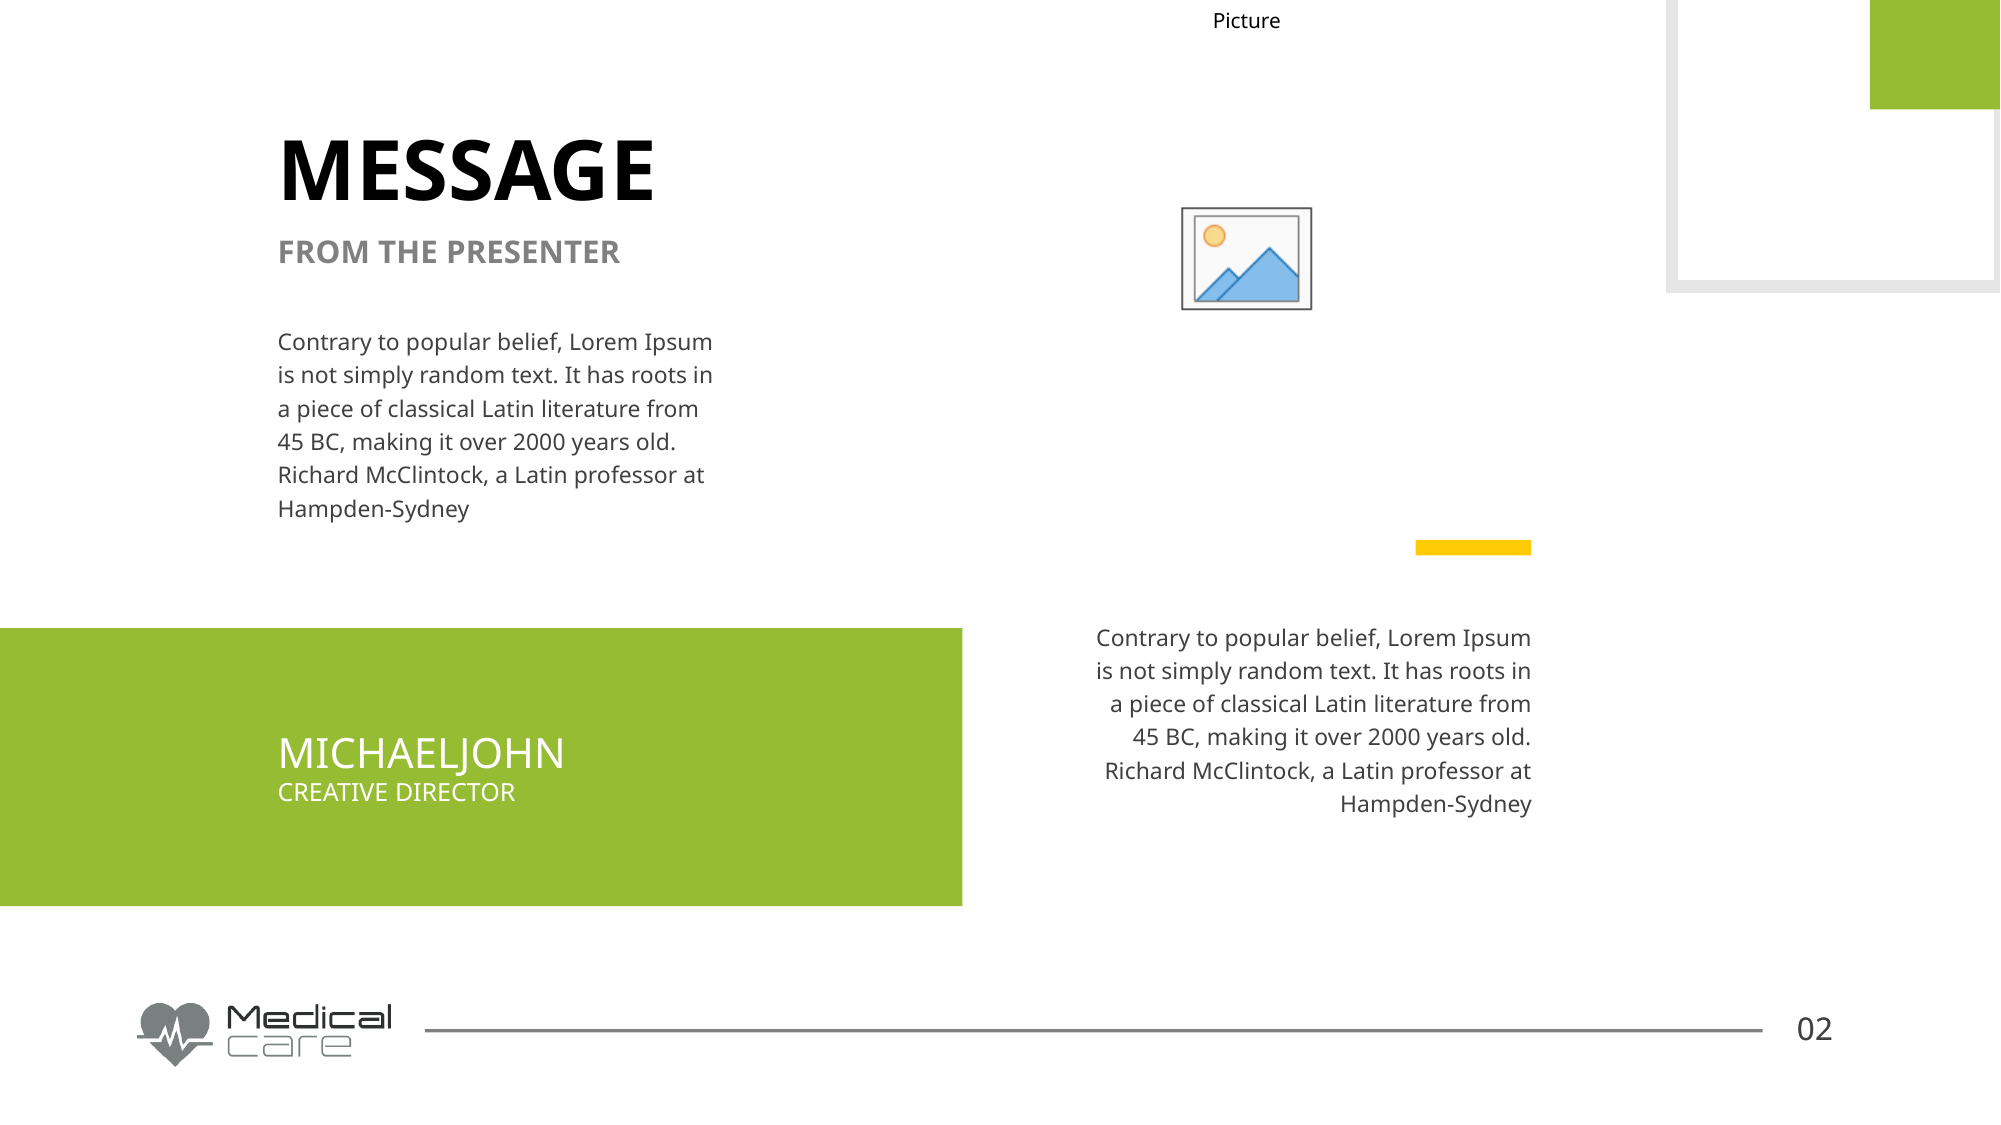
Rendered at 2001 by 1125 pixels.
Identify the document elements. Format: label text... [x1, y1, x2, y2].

text_box [1671, 0, 2000, 288]
text_box Contrary to popular belief, Lorem Ipsum is not simply random text. It has roots in a piece of classical Latin literature from 45 BC, making it over 2000 years old. Richard McClintock, a Latin professor at Hampden-Sydney [1068, 609, 1547, 825]
text_box [1415, 539, 1532, 556]
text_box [262, 157, 781, 530]
text_box MICHAELJOHN CREATIVE DIRECTOR [263, 719, 633, 814]
text_box [1869, 0, 2000, 110]
text_box [0, 627, 963, 907]
picture [962, 0, 1532, 519]
text_box 02 [1767, 983, 1863, 1079]
